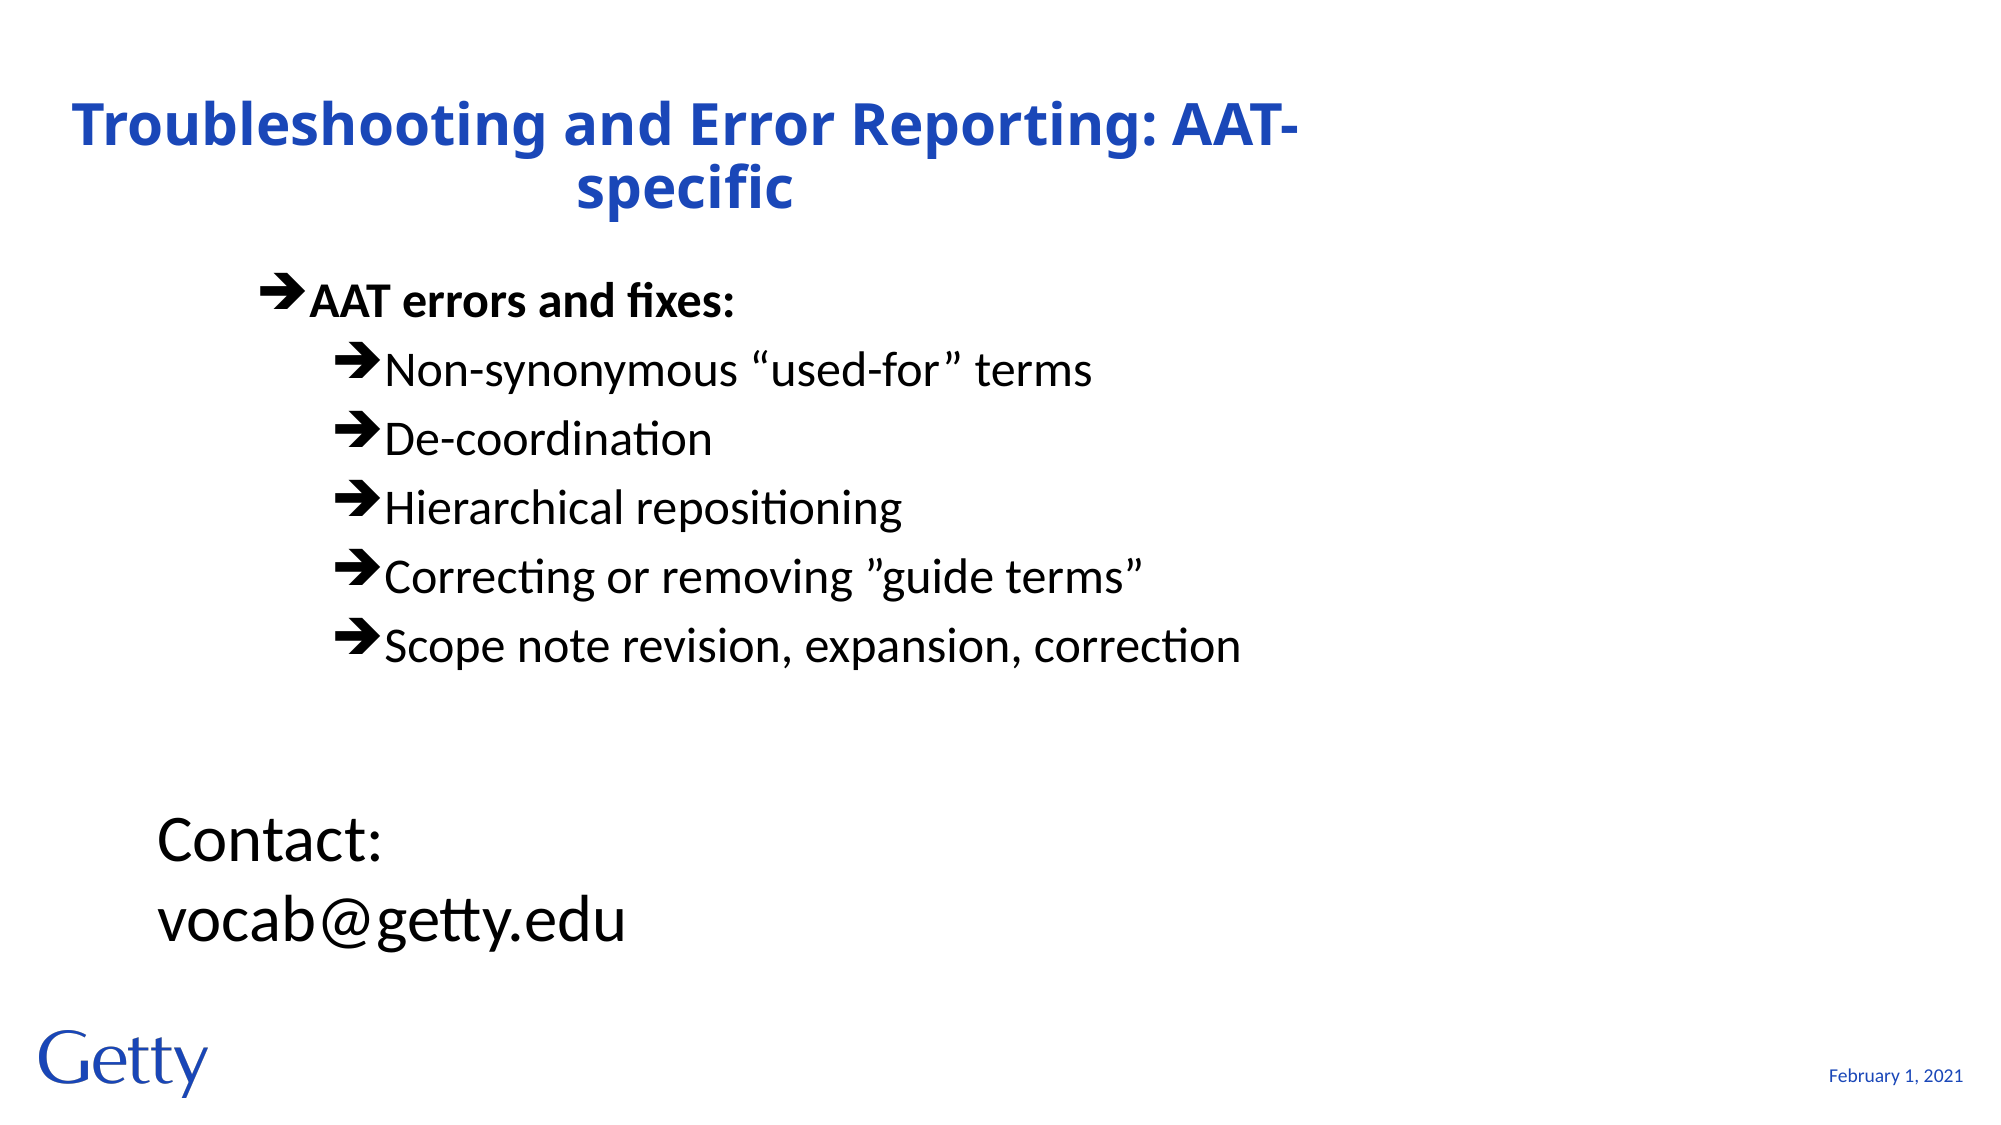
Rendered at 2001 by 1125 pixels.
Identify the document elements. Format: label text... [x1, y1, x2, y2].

text_box AAT errors and fixes: Non-synonymous “used-for” terms De-coordination Hierarchical repositioning Correcting or removing ”guide terms” Scope note revision, expansion, correction [207, 250, 1919, 749]
picture [39, 1030, 208, 1098]
text_box Troubleshooting and Error Reporting: AAT-specific [39, 74, 1332, 201]
text_box February 1, 2021 [1483, 1045, 1984, 1105]
text_box Contact: vocab@getty.edu [142, 787, 762, 962]
